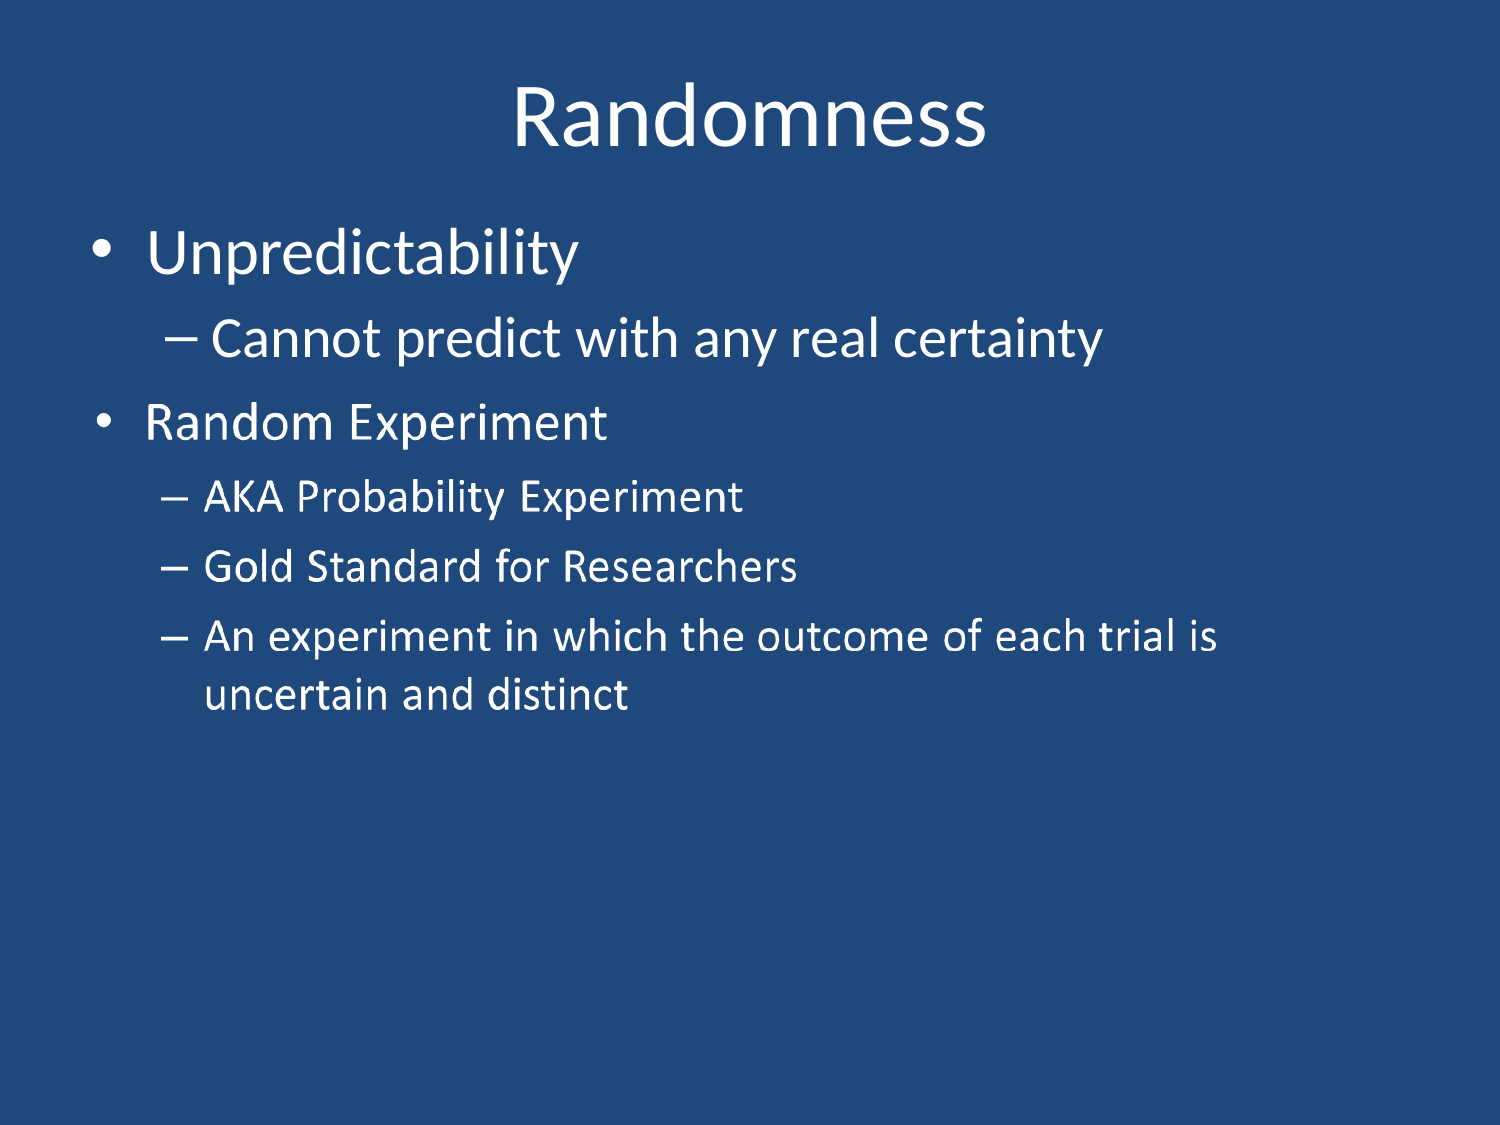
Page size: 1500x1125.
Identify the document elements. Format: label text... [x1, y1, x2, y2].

picture [62, 369, 1288, 726]
list Unpredictability Cannot predict with any real certainty [75, 200, 1425, 1005]
title Randomness [75, 45, 1425, 175]
